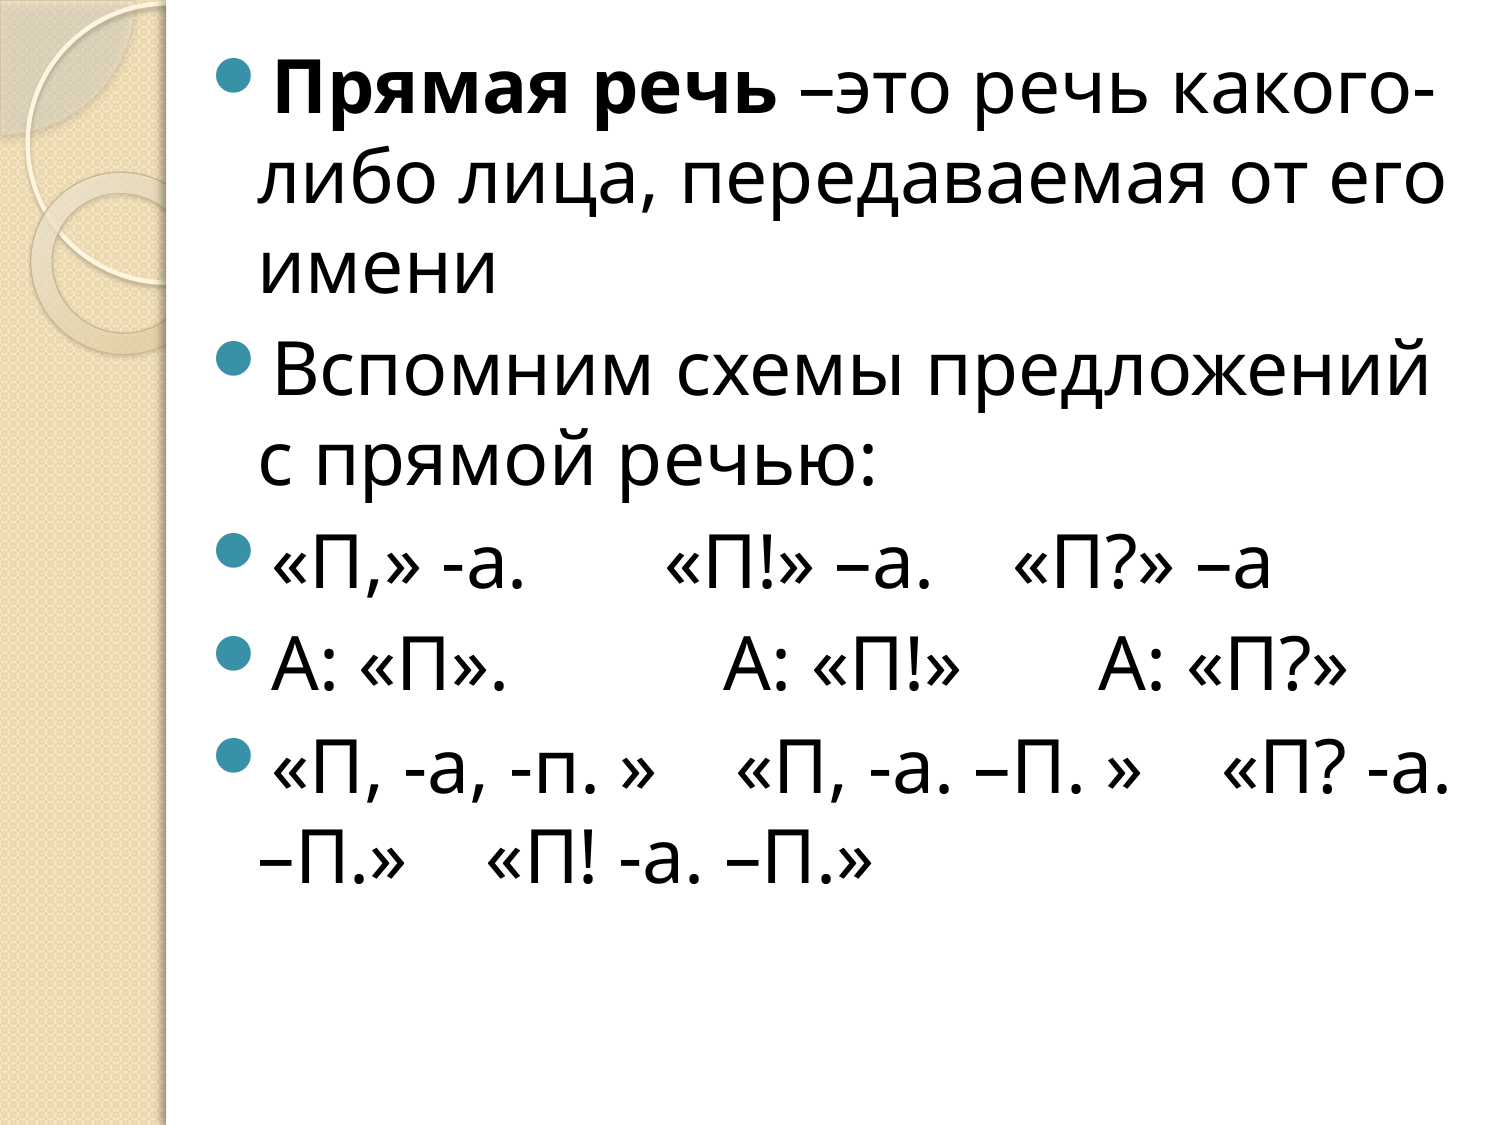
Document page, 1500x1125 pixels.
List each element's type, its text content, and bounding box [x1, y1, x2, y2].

list Прямая речь –это речь какого-либо лица, передаваемая от его имени Вспомним схемы предложений с прямой речью: «П,» -а. «П!» –а. «П?» –а А: «П». А: «П!» А: «П?» «П, -а, -п. » «П, -а. –П. » «П? -а. –П.» «П! -а. –П.» [183, 30, 1500, 1125]
